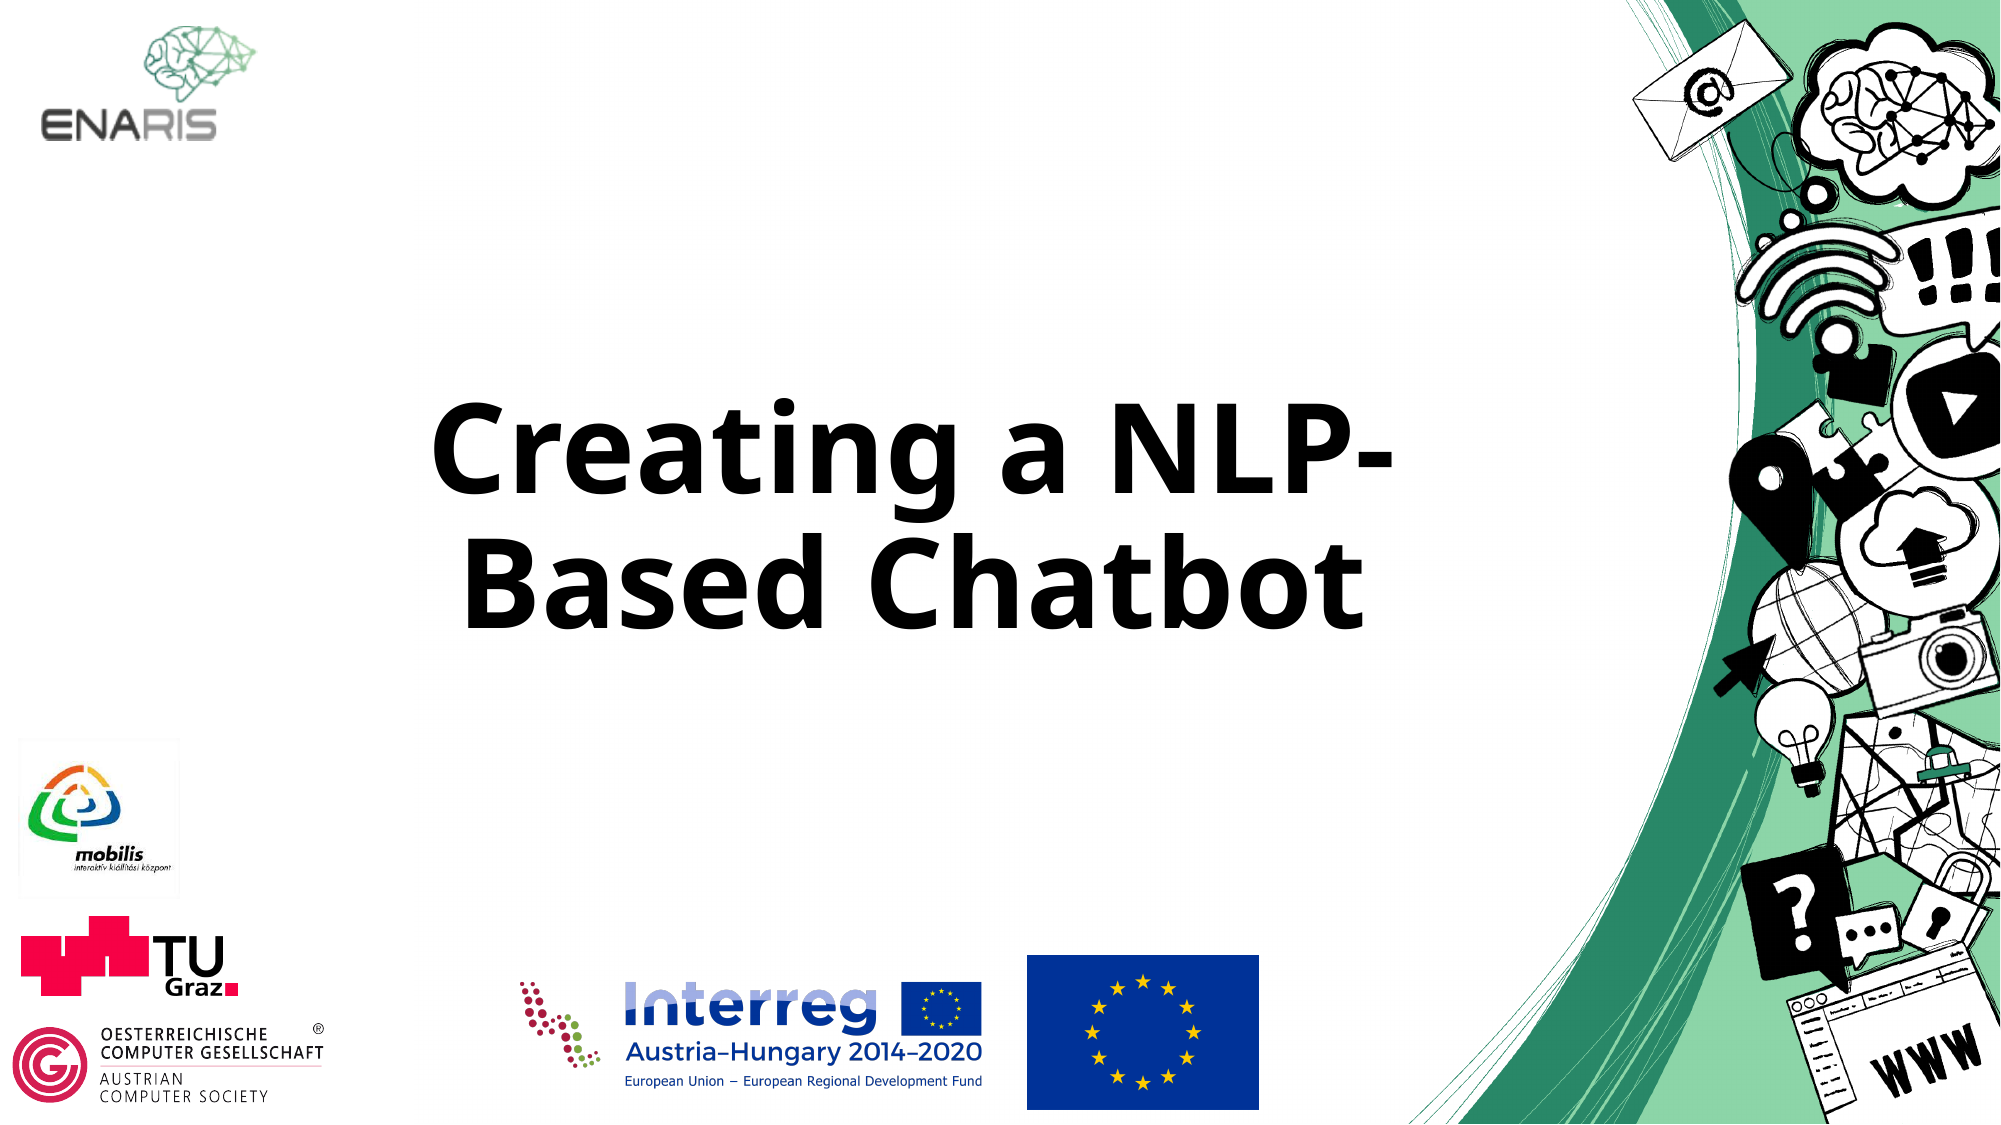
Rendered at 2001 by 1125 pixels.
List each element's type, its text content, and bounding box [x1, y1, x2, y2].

picture [12, 1023, 324, 1103]
picture [41, 26, 258, 141]
title Creating a NLP-Based Chatbot [266, 228, 1559, 814]
picture [18, 738, 180, 899]
picture [21, 916, 238, 996]
picture [414, 0, 2001, 1124]
